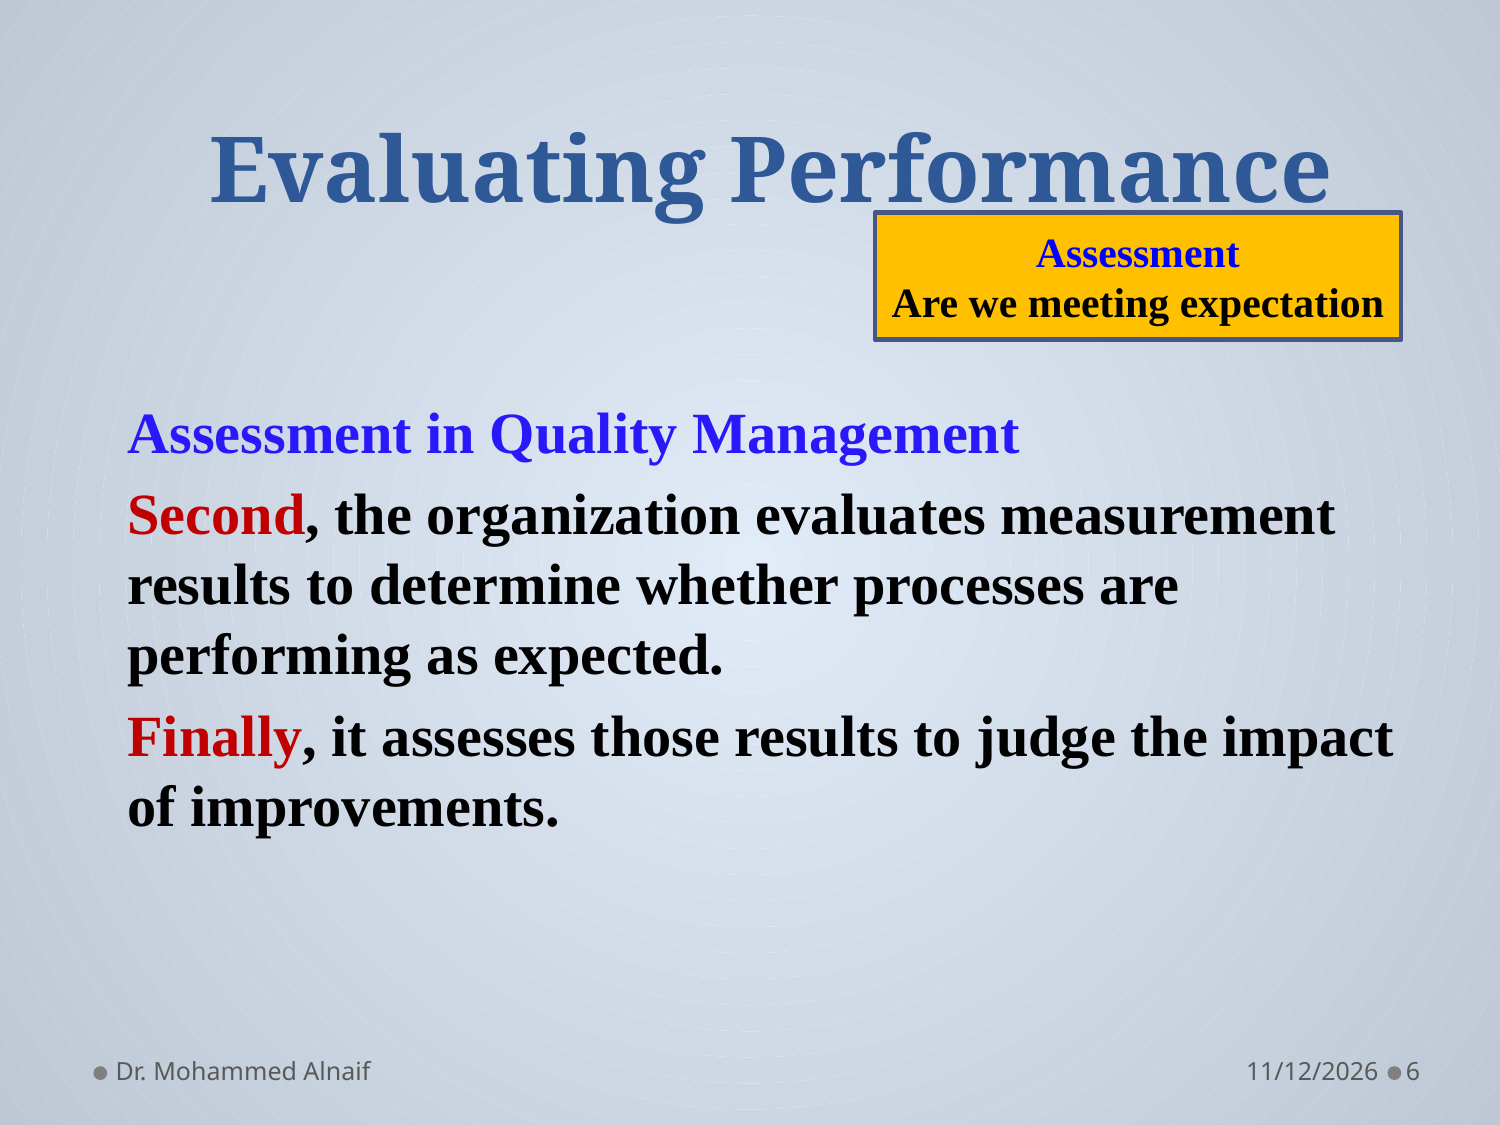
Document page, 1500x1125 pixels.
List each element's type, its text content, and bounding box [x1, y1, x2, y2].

title Evaluating Performance [187, 75, 1355, 229]
footer Dr. Mohammed Alnaif [108, 1042, 576, 1103]
slide_number 6 [1401, 1042, 1494, 1103]
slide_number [1043, 1042, 1386, 1103]
subtitle Assessment in Quality Management Second, the organization evaluates measurement results to determine whether processes are performing as expected. Finally, it assesses those results to judge the impact of improvements. [112, 387, 1425, 913]
text_box Assessment Are we meeting expectation [873, 210, 1403, 342]
